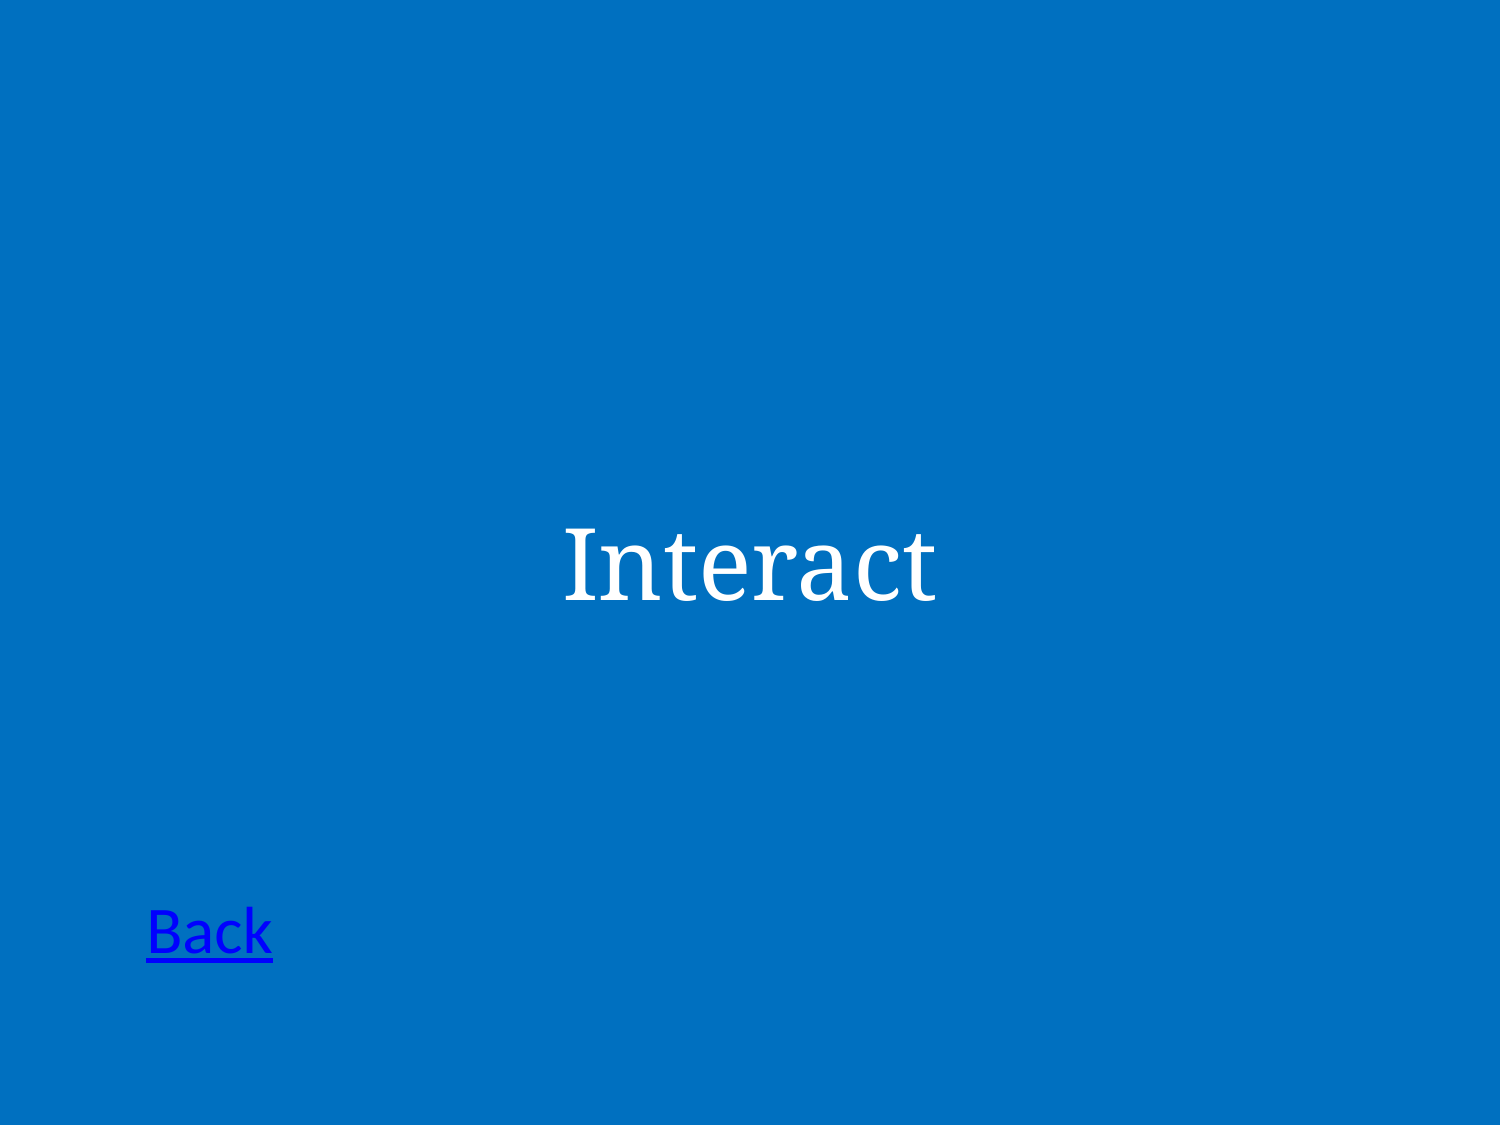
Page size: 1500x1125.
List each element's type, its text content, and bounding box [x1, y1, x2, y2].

list Interact Back [75, 112, 1425, 1005]
